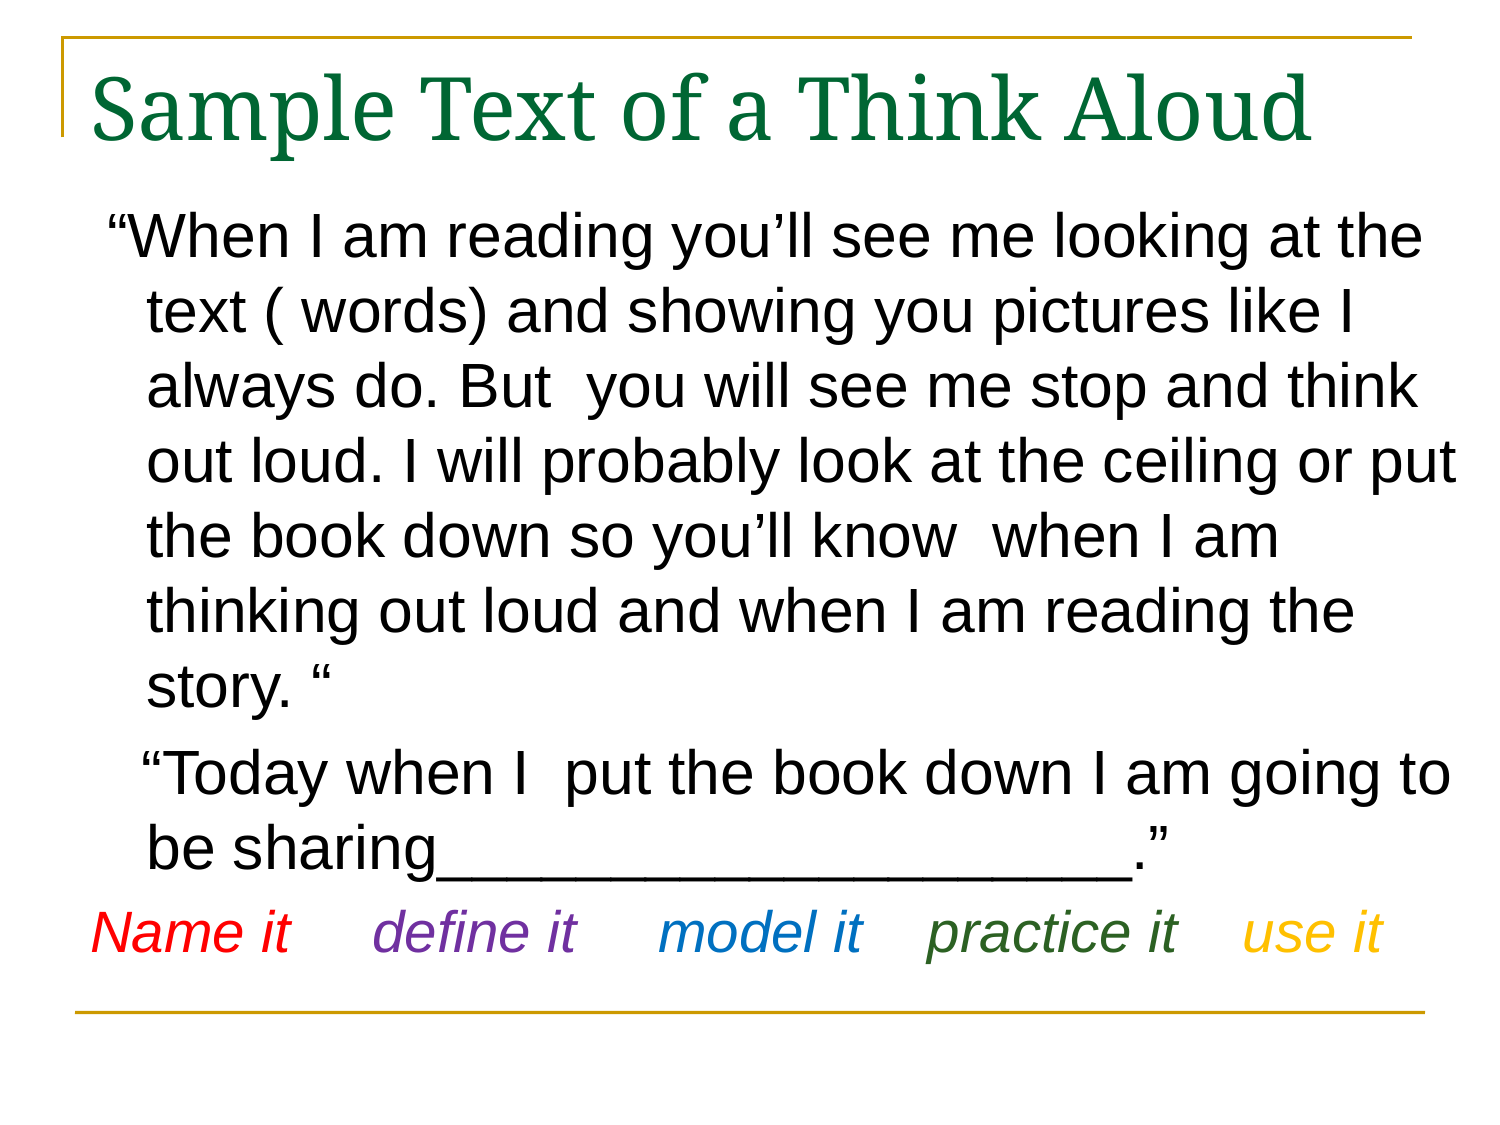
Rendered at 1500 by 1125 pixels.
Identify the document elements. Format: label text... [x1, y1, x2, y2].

list “When I am reading you’ll see me looking at the text ( words) and showing you pictures like I always do. But you will see me stop and think out loud. I will probably look at the ceiling or put the book down so you’ll know when I am thinking out loud and when I am reading the story. “ “Today when I put the book down I am going to be sharing____________________.” Name it define it model it practice it use it [74, 187, 1500, 1125]
title Sample Text of a Think Aloud [74, 45, 1438, 163]
